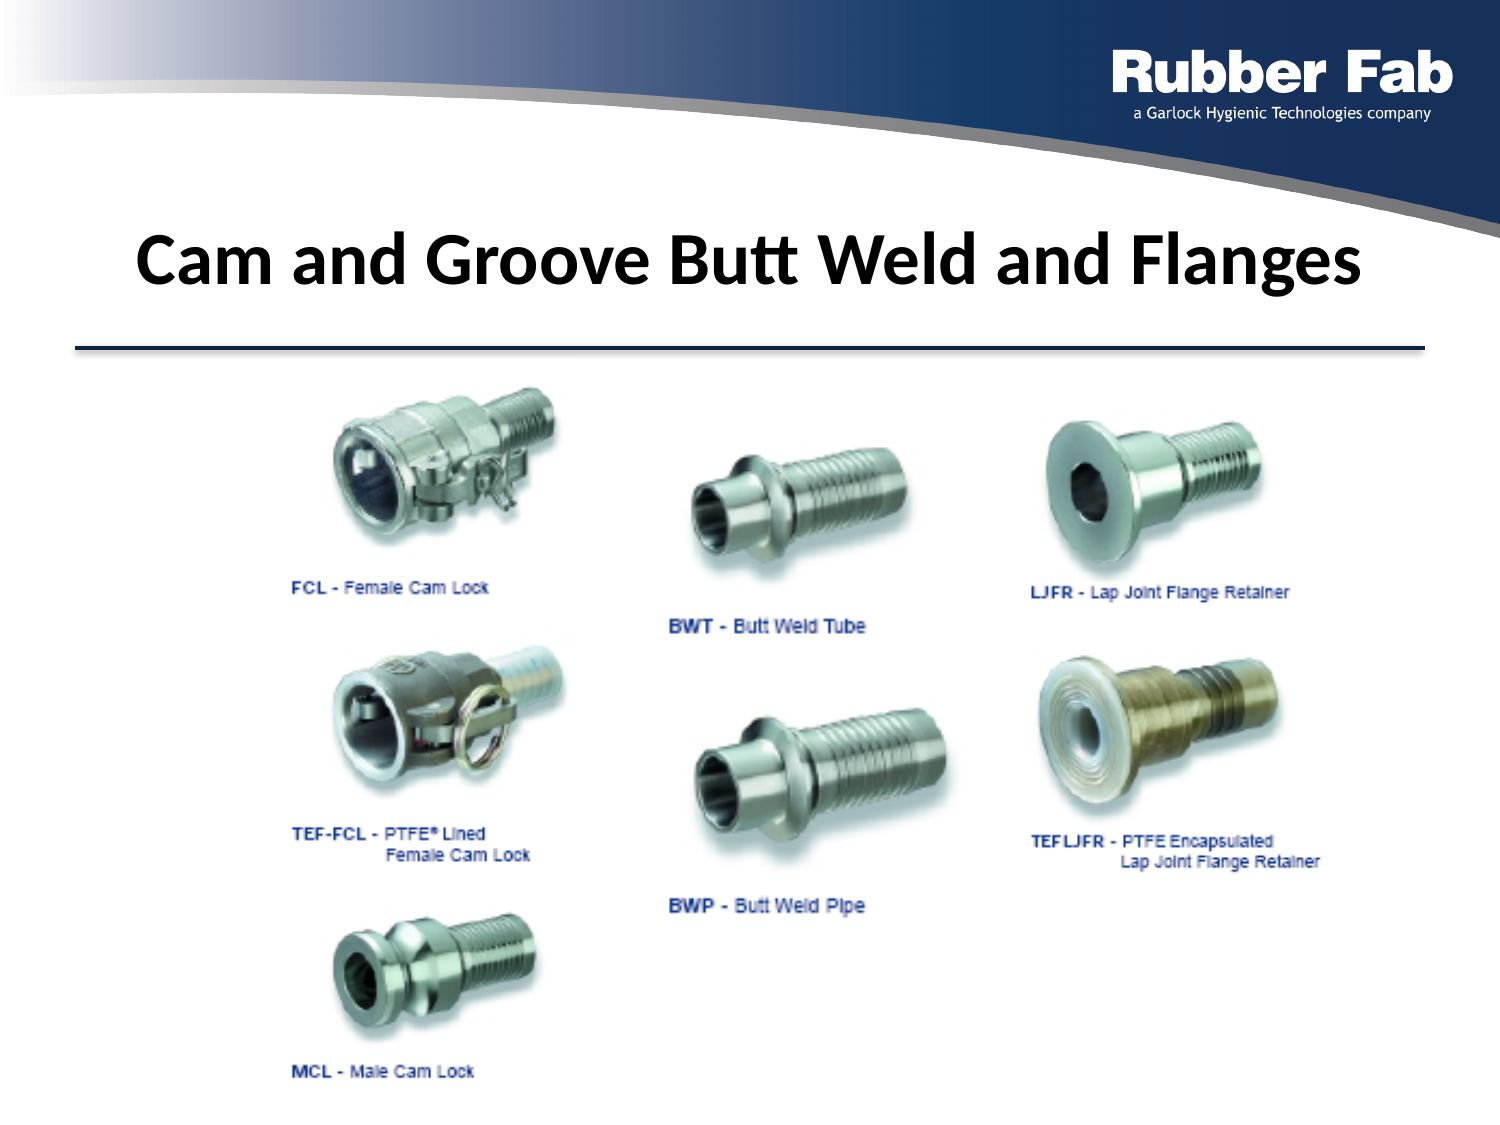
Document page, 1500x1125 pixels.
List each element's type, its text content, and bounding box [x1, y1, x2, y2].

picture [0, 0, 1500, 240]
picture [280, 359, 576, 1107]
title Cam and Groove Butt Weld and Flanges [75, 160, 1425, 349]
picture [668, 393, 966, 940]
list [1030, 405, 1331, 906]
